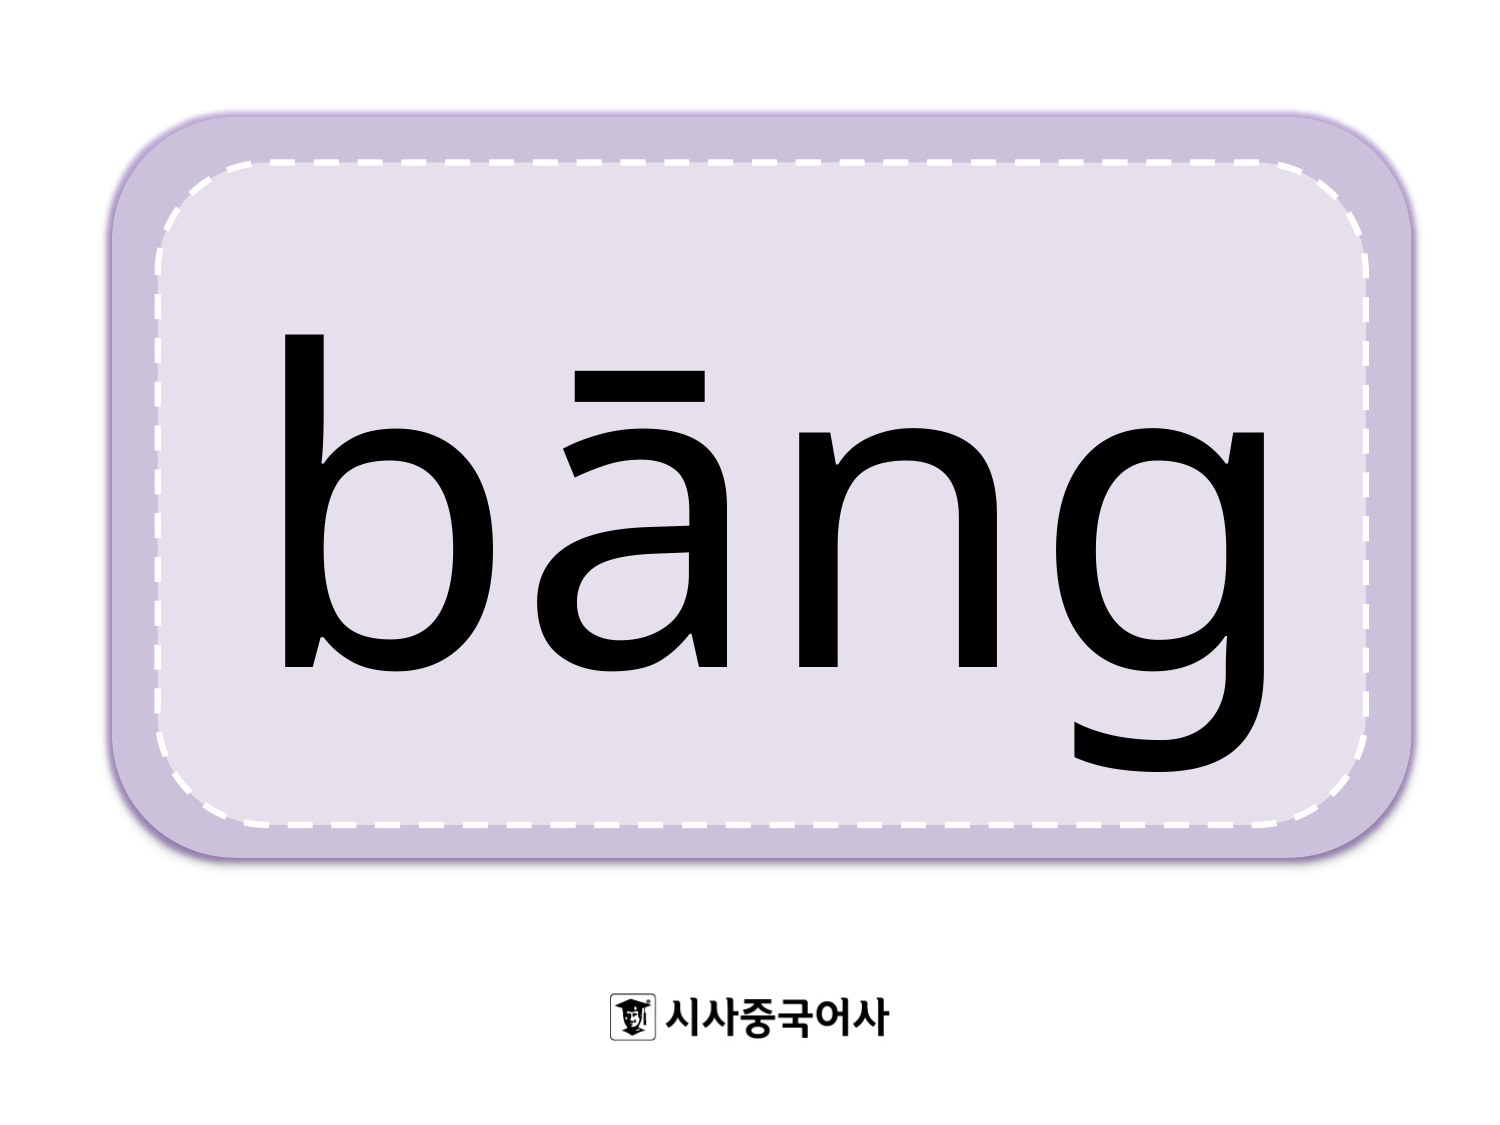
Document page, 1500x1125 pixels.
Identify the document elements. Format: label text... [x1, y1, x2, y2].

picture [602, 987, 898, 1047]
text_box bāng [171, 160, 1380, 824]
